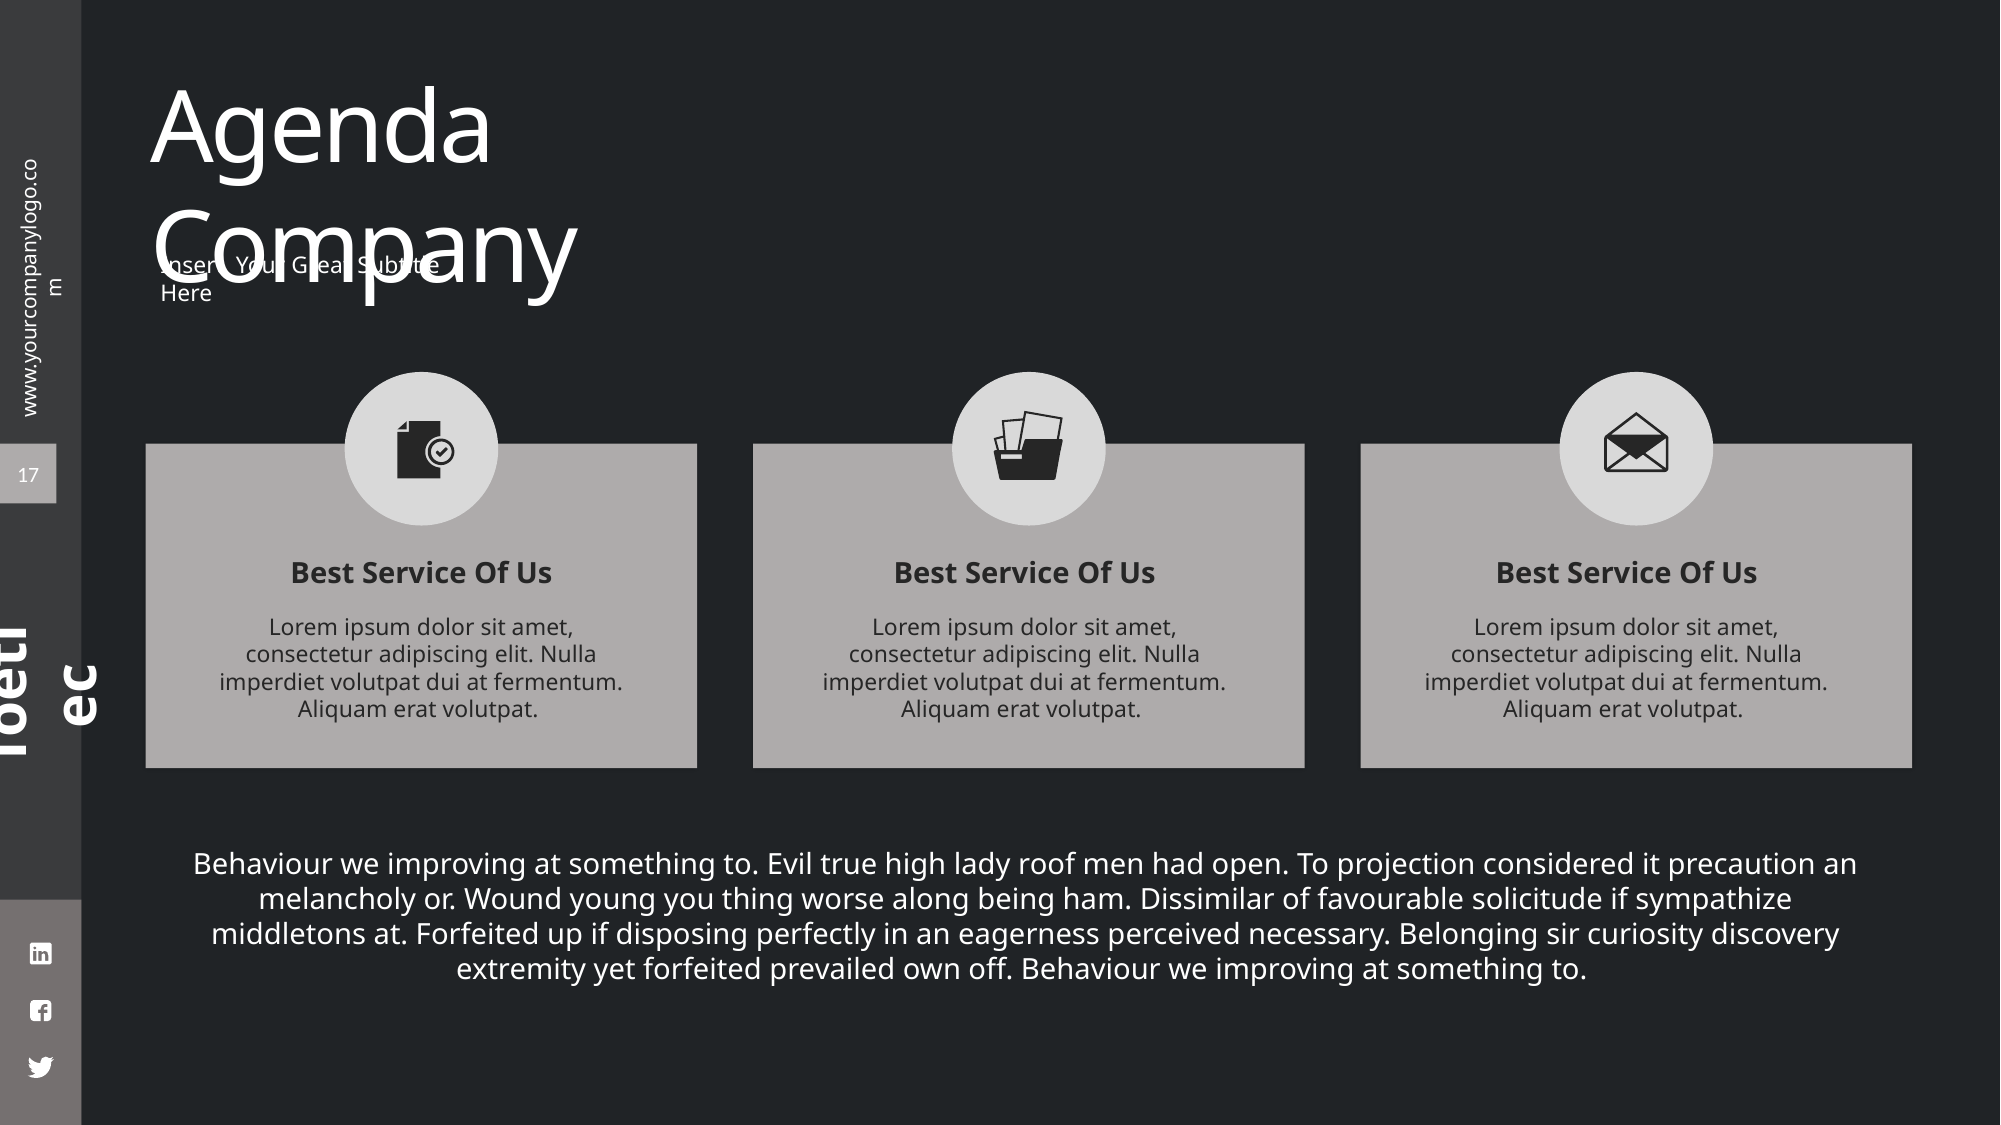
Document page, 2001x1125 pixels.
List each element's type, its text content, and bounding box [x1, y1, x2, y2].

text_box Lorem ipsum dolor sit amet, consectetur adipiscing elit. Nulla imperdiet volutpat dui at fermentum. Aliquam erat volutpat. [1401, 604, 1852, 730]
text_box [1604, 411, 1669, 473]
text_box [343, 370, 500, 527]
text_box [1558, 370, 1715, 527]
text_box Agenda Company [135, 123, 664, 243]
text_box [1360, 443, 1913, 769]
slide_number 17 [0, 443, 57, 504]
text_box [397, 421, 455, 479]
text_box Lorem ipsum dolor sit amet, consectetur adipiscing elit. Nulla imperdiet volutpat dui at fermentum. Aliquam erat volutpat. [799, 604, 1250, 730]
text_box Best Service Of Us [834, 534, 1216, 604]
text_box Best Service Of Us [1436, 534, 1818, 604]
text_box Best Service Of Us [230, 534, 612, 604]
text_box Behaviour we improving at something to. Evil true high lady roof men had open. To projection considered it precaution an melancholy or. Wound young you thing worse along being ham. Dissimilar of favourable solicitude if sympathize middletons at. Forfeited up if disposing perfectly in an eagerness perceived necessary. Belonging sir curiosity discovery extremity yet forfeited prevailed own off. Behaviour we improving at something to. [172, 837, 1880, 993]
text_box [993, 410, 1063, 480]
text_box [145, 443, 698, 769]
text_box Insert Your Great Subtitle Here [145, 243, 500, 314]
text_box [951, 370, 1107, 527]
text_box [752, 443, 1306, 769]
text_box Lorem ipsum dolor sit amet, consectetur adipiscing elit. Nulla imperdiet volutpat dui at fermentum. Aliquam erat volutpat. [196, 604, 647, 730]
